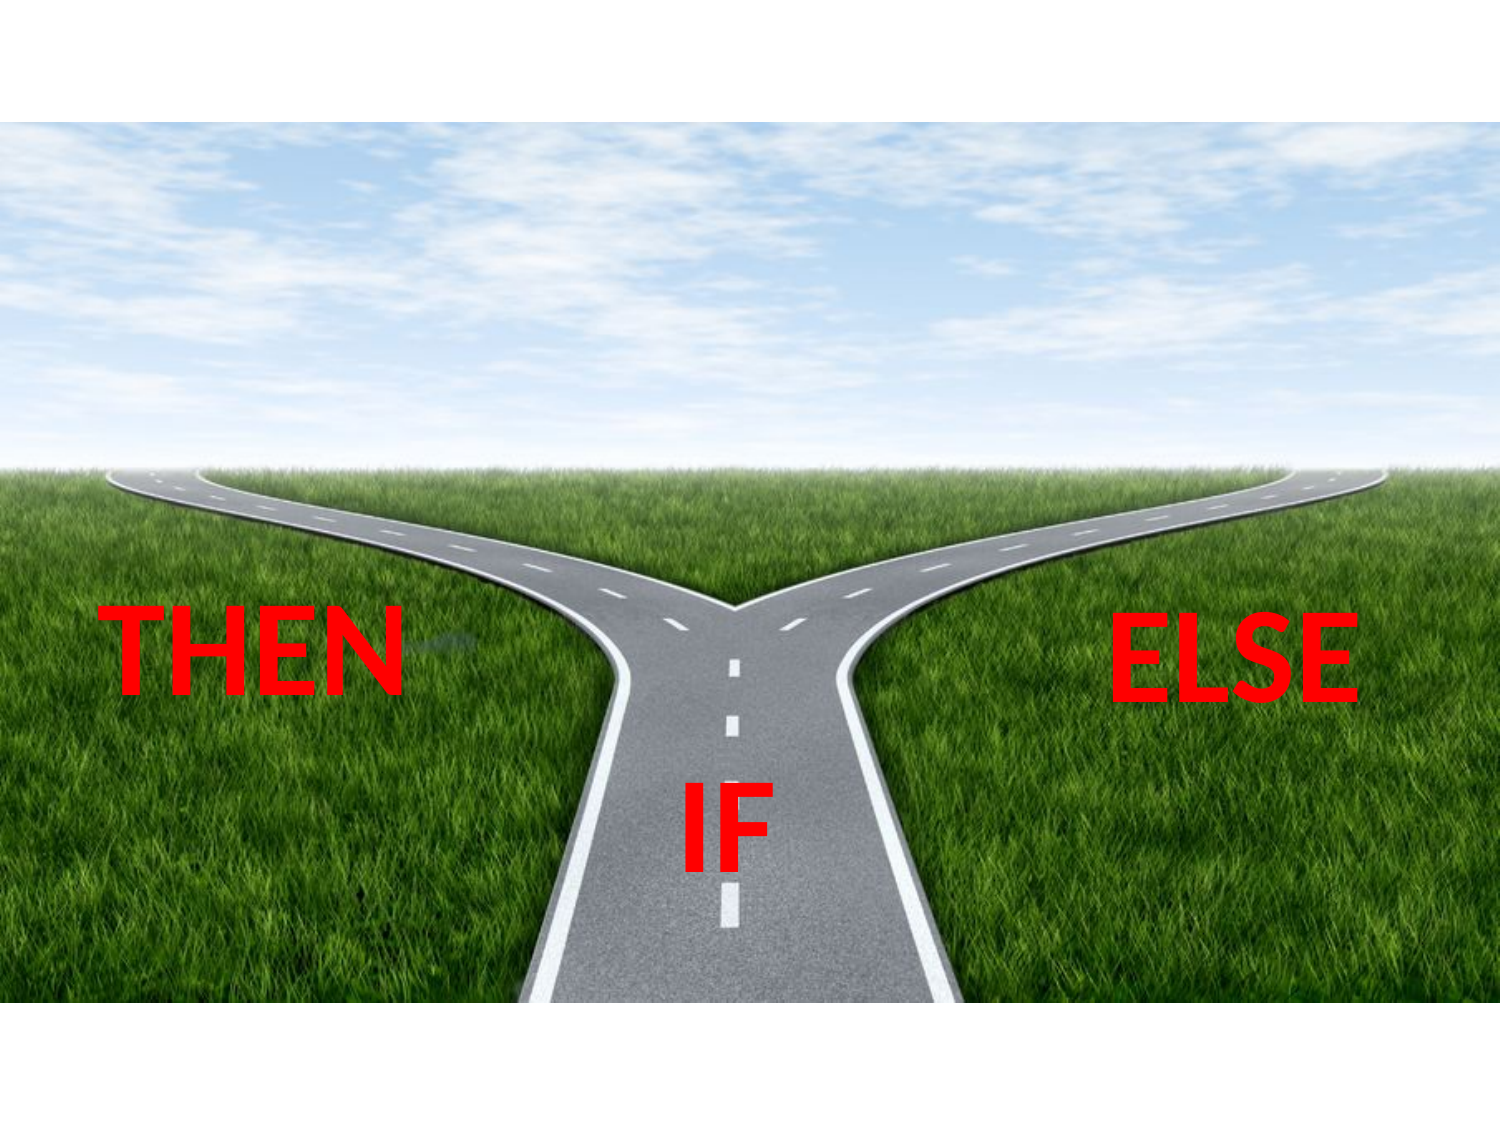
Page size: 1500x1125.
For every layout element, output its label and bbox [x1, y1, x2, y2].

picture [0, 122, 1500, 1003]
